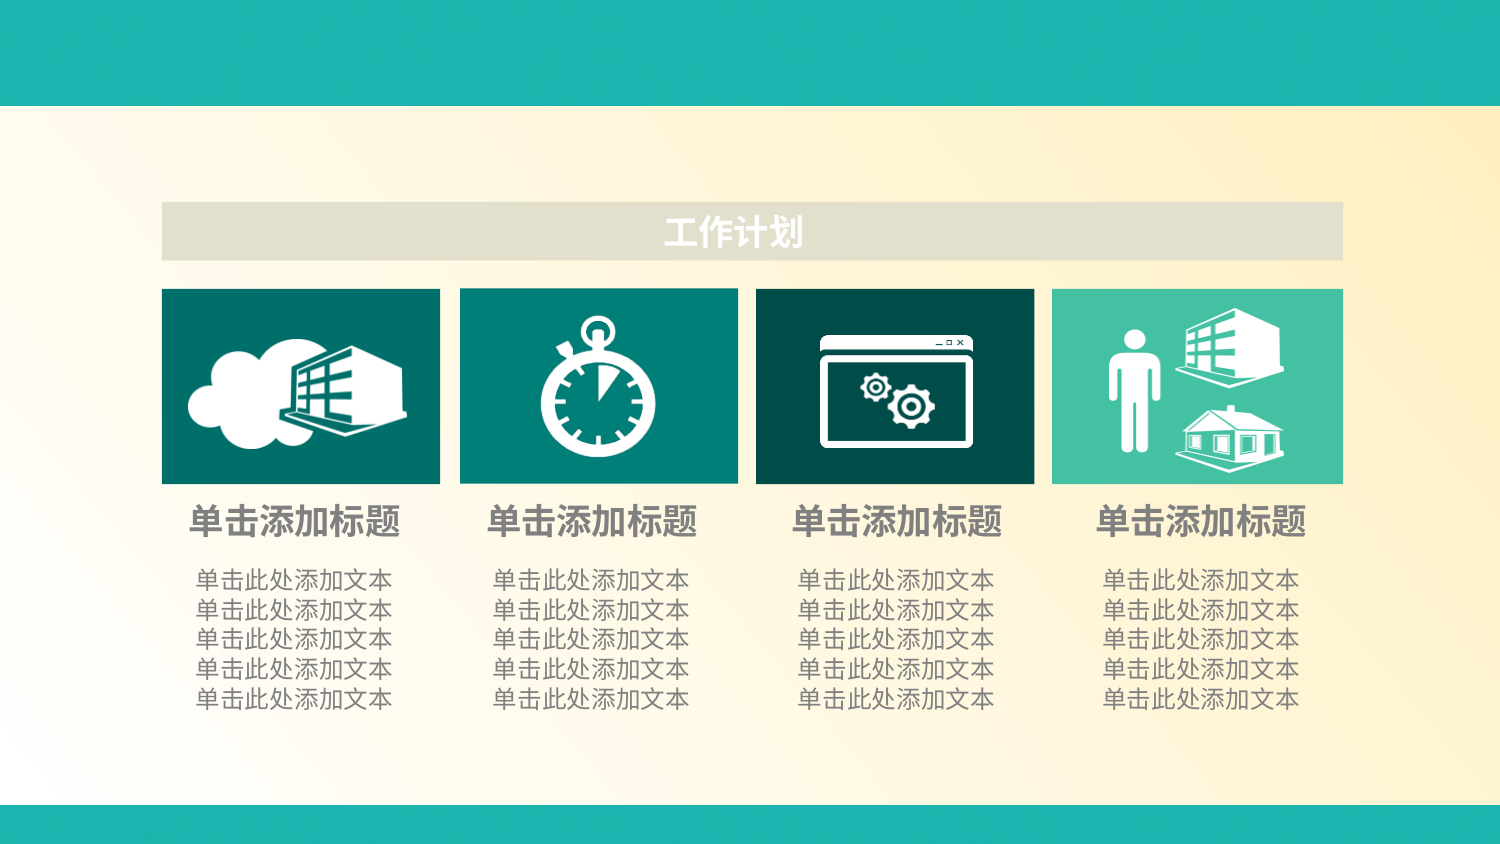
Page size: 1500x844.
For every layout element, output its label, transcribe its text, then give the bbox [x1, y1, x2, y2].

picture [0, 0, 1500, 106]
text_box 单击添加标题 单击此处添加文本 单击此处添加文本 单击此处添加文本 单击此处添加文本 单击此处添加文本 [1054, 493, 1360, 720]
text_box 单击添加标题 单击此处添加文本 单击此处添加文本 单击此处添加文本 单击此处添加文本 单击此处添加文本 [466, 493, 730, 720]
text_box 单击添加标题 单击此处添加文本 单击此处添加文本 单击此处添加文本 单击此处添加文本 单击此处添加文本 [161, 493, 441, 720]
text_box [1051, 288, 1344, 485]
text_box 单击添加标题 单击此处添加文本 单击此处添加文本 单击此处添加文本 单击此处添加文本 单击此处添加文本 [756, 493, 1050, 720]
picture [0, 805, 1500, 844]
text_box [460, 288, 739, 484]
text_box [756, 288, 1035, 485]
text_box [161, 288, 441, 485]
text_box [161, 201, 1344, 261]
